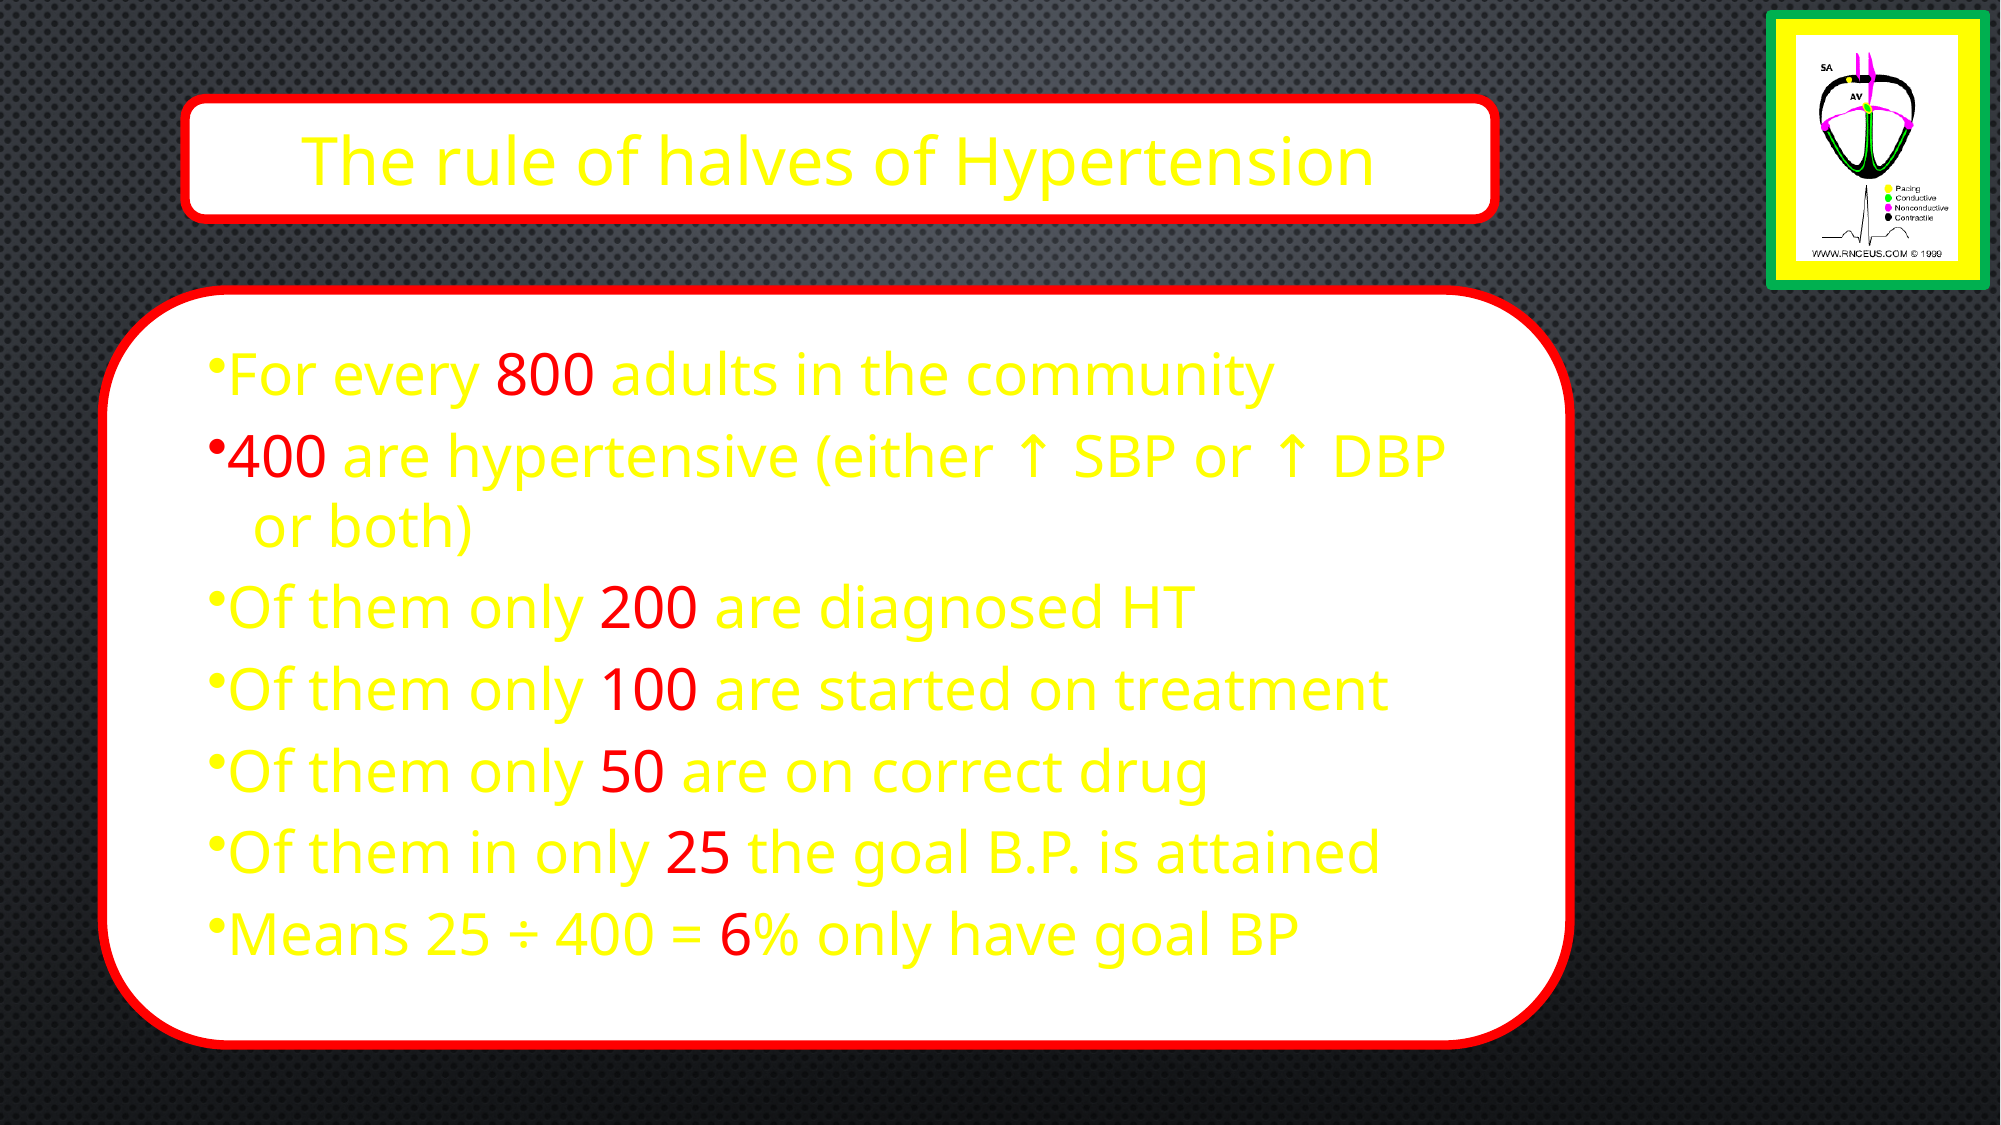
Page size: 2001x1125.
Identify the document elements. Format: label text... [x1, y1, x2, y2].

text_box The rule of halves of Hypertension [183, 97, 1497, 221]
picture [1795, 35, 1959, 261]
text_box [100, 288, 1572, 1047]
text_box For every 800 adults in the community 400 are hypertensive (either ↑ SBP or ↑ DBP or both) Of them only 200 are diagnosed HT Of them only 100 are started on treatment Of them only 50 are on correct drug Of them in only 25 the goal B.P. is attained Means 25 ÷ 400 = 6% only have goal BP [192, 329, 1513, 975]
text_box [1770, 13, 1987, 287]
